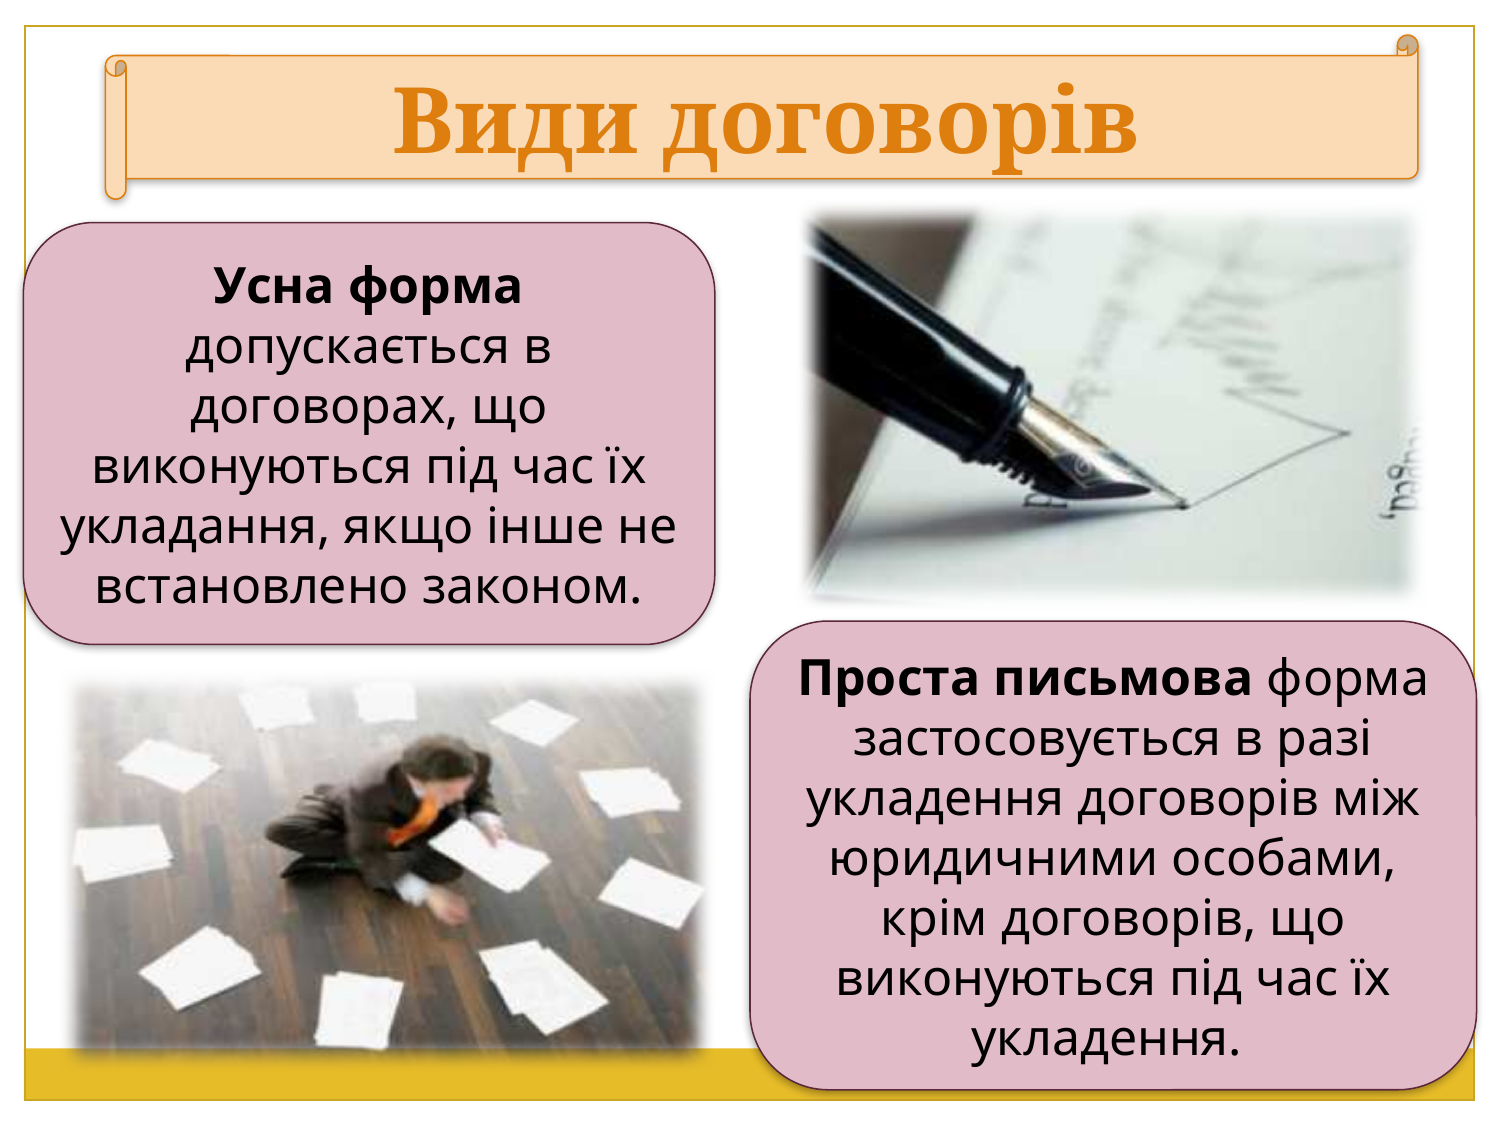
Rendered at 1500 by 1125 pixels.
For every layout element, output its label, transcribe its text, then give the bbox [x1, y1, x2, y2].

text_box Проста письмова форма застосовується в разі укладення договорів між юридичними особами, крім договорів, що виконуються під час їх укладення. [749, 620, 1478, 1091]
text_box Види договорів [104, 34, 1419, 200]
picture [58, 667, 716, 1072]
picture [796, 198, 1428, 610]
text_box Усна форма допускається в договорах, що виконуються під час їх укладання, якщо інше не встановлено законом. [22, 221, 716, 646]
